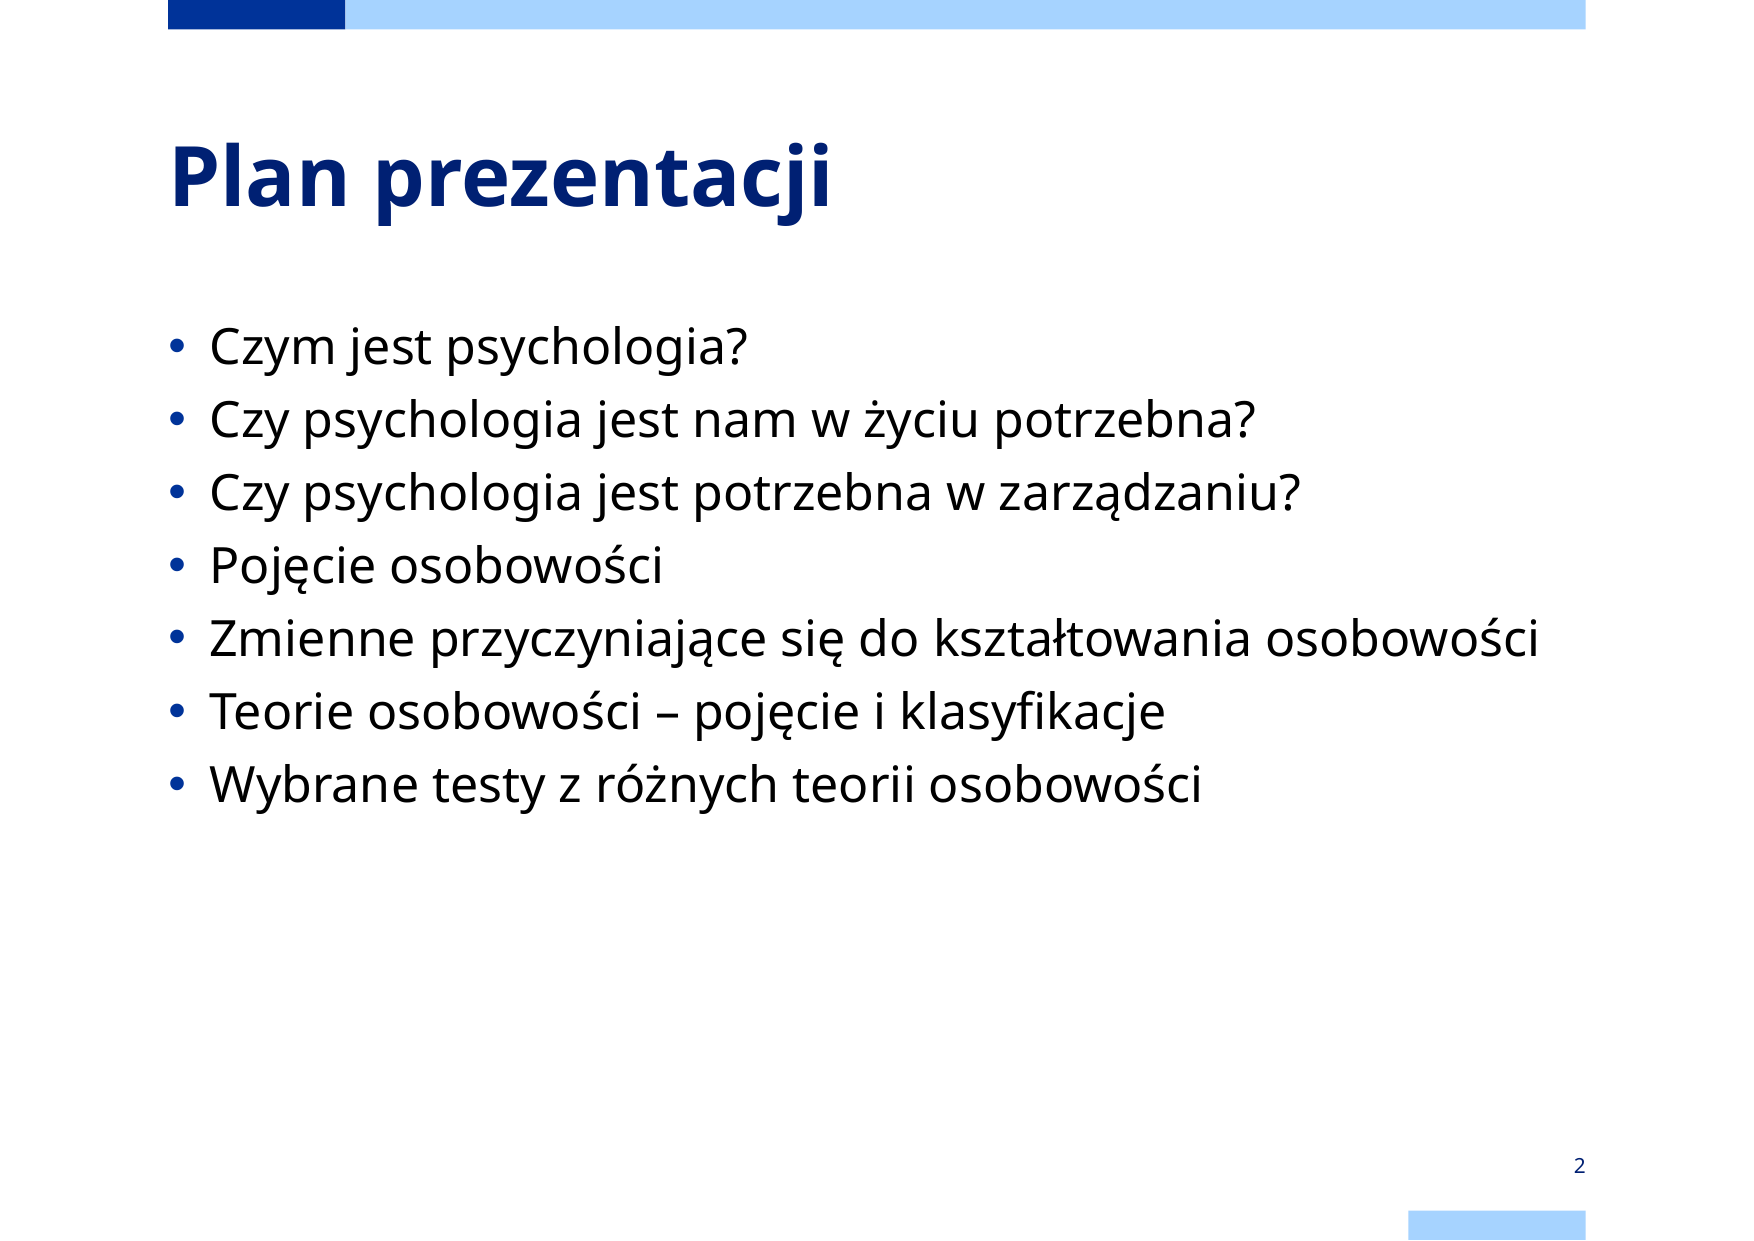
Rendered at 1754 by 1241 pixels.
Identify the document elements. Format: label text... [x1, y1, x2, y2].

list Czym jest psychologia? Czy psychologia jest nam w życiu potrzebna? Czy psychologia jest potrzebna w zarządzaniu? Pojęcie osobowości Zmienne przyczyniające się do kształtowania osobowości Teorie osobowości – pojęcie i klasyfikacje Wybrane testy z różnych teorii osobowości [168, 324, 1586, 1093]
slide_number 2 [1408, 1151, 1586, 1182]
title Plan prezentacji [168, 147, 1586, 324]
